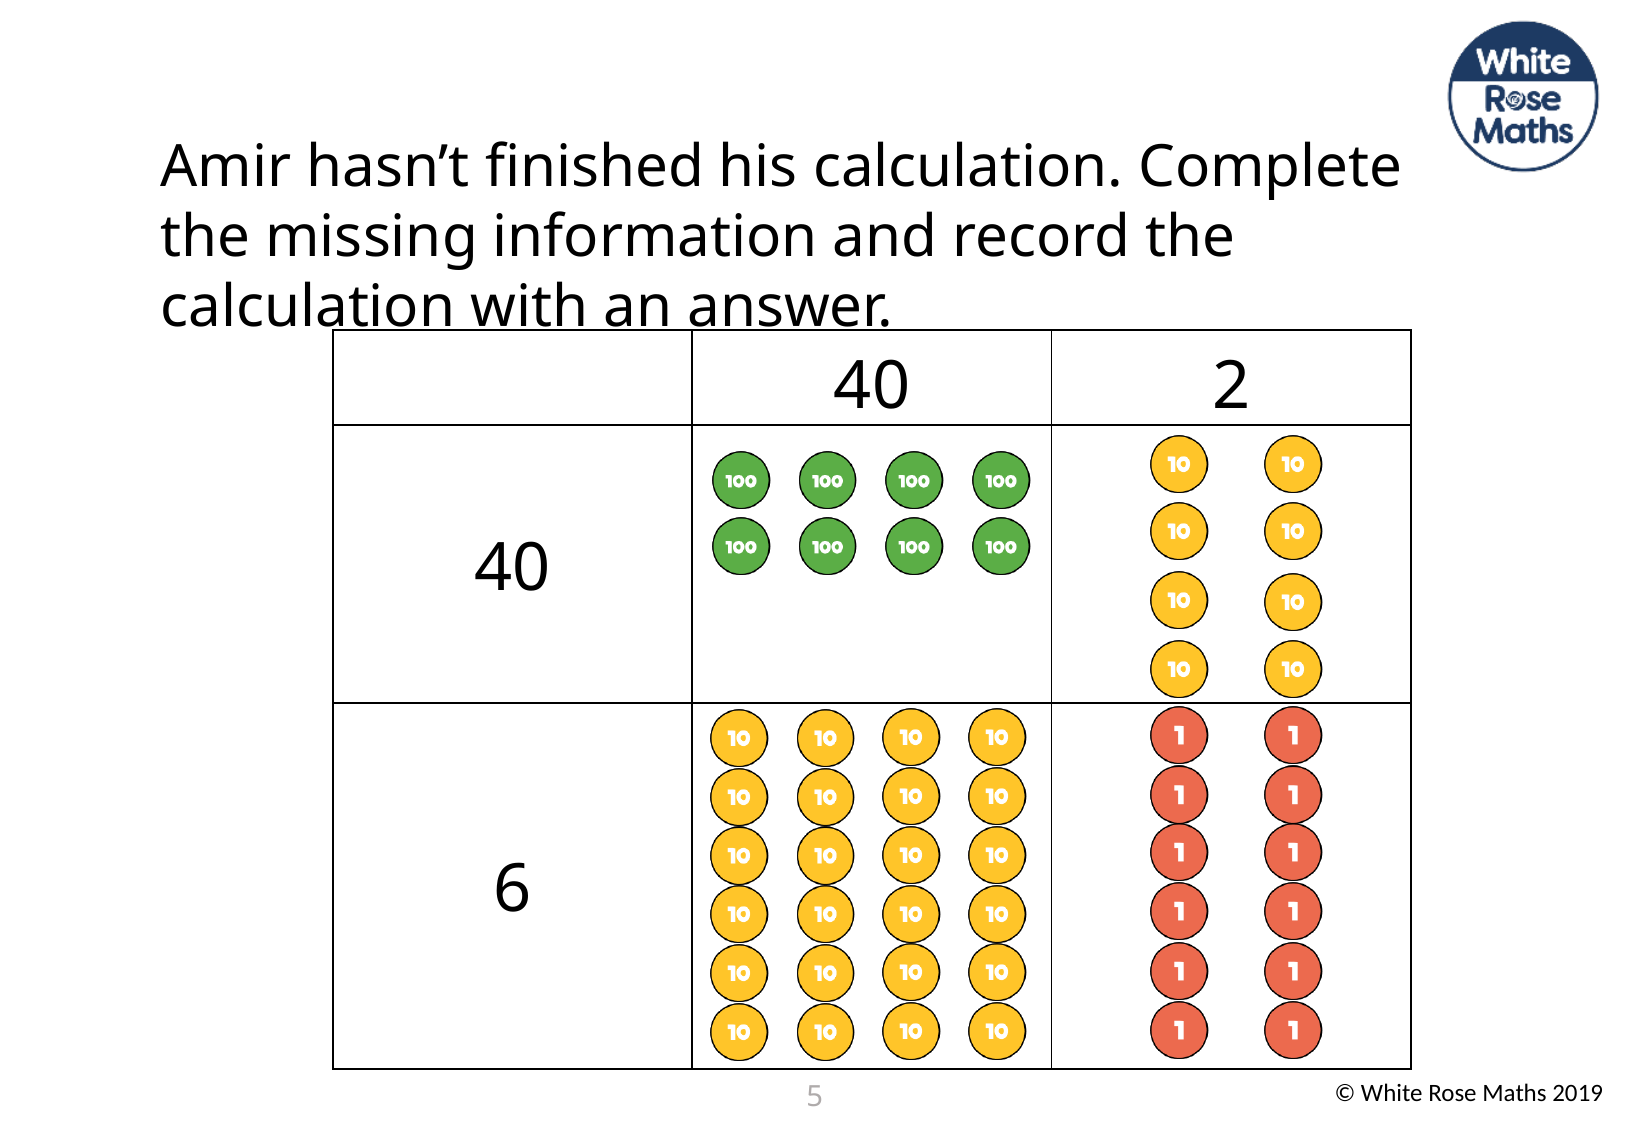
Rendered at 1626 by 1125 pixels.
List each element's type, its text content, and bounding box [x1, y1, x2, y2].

slide_number 5 [776, 1070, 854, 1125]
picture [960, 701, 1033, 1066]
picture [877, 444, 950, 581]
picture [1142, 428, 1215, 1065]
picture [702, 702, 775, 1067]
picture [789, 702, 861, 1067]
text_box Amir hasn’t finished his calculation. Complete the missing information and record the calculation with an answer. [145, 120, 1468, 346]
picture [874, 701, 947, 1066]
picture [964, 444, 1037, 581]
picture [704, 444, 777, 581]
picture [1444, 17, 1602, 175]
picture [791, 444, 864, 581]
picture [1256, 428, 1329, 1065]
